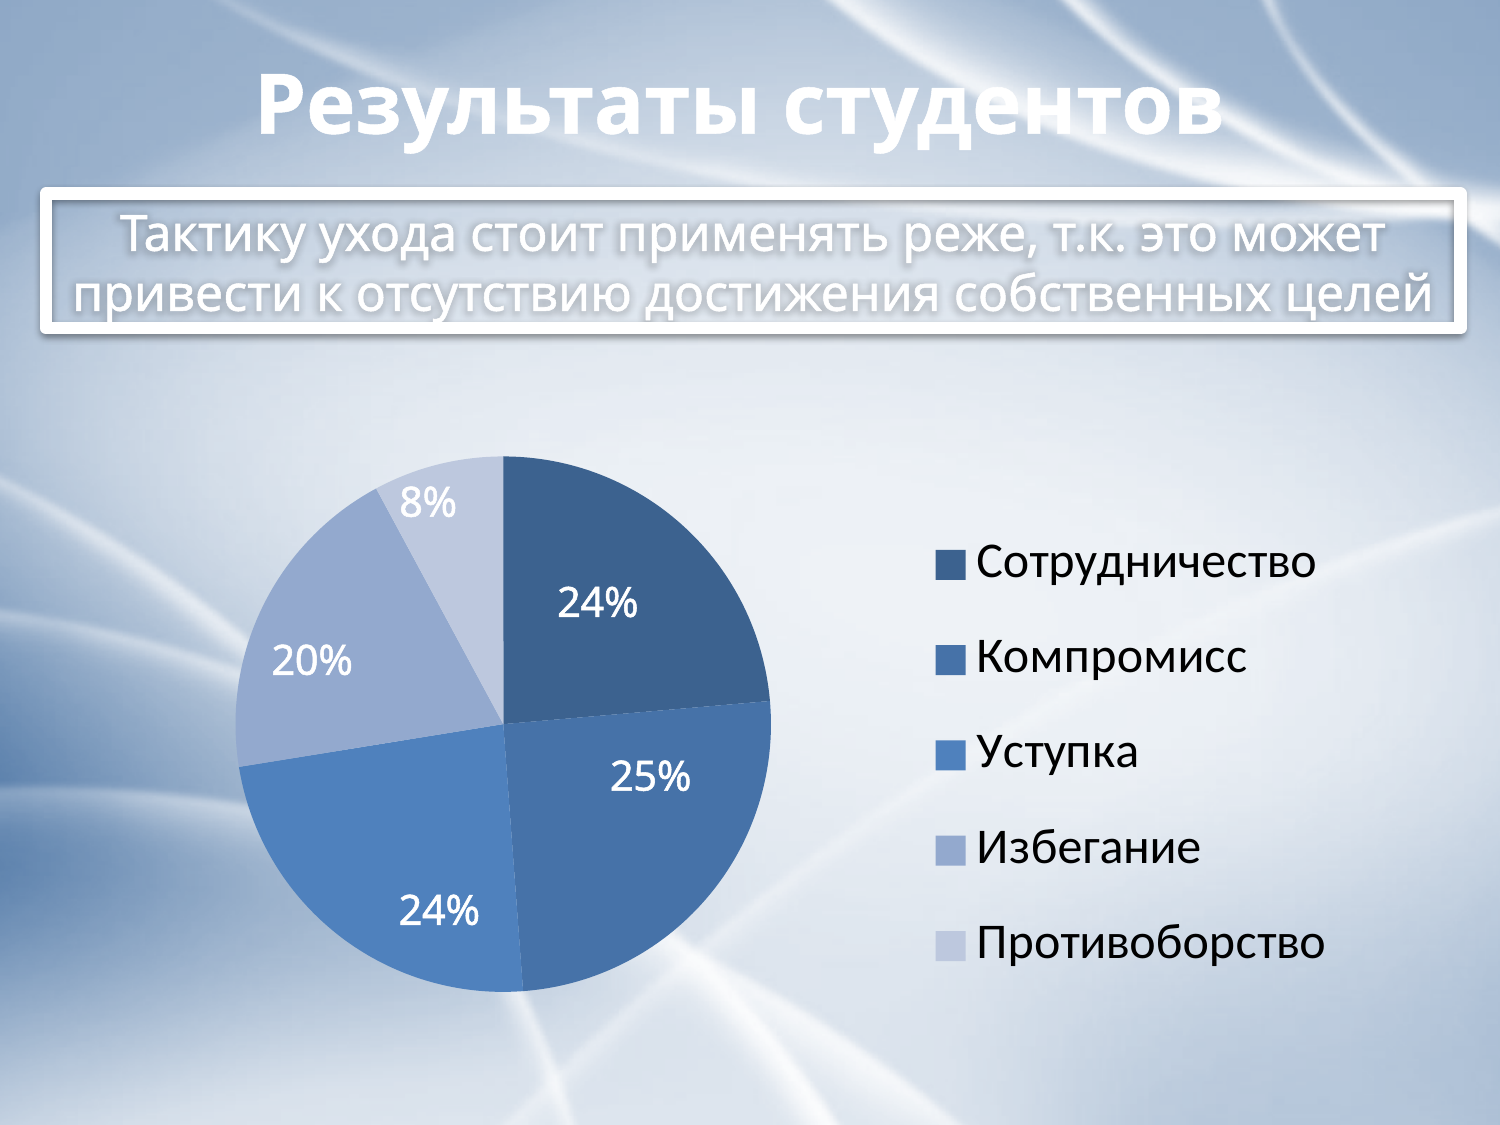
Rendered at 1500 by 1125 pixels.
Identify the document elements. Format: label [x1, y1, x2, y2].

picture [0, 0, 1500, 1125]
chart [106, 385, 1401, 1053]
